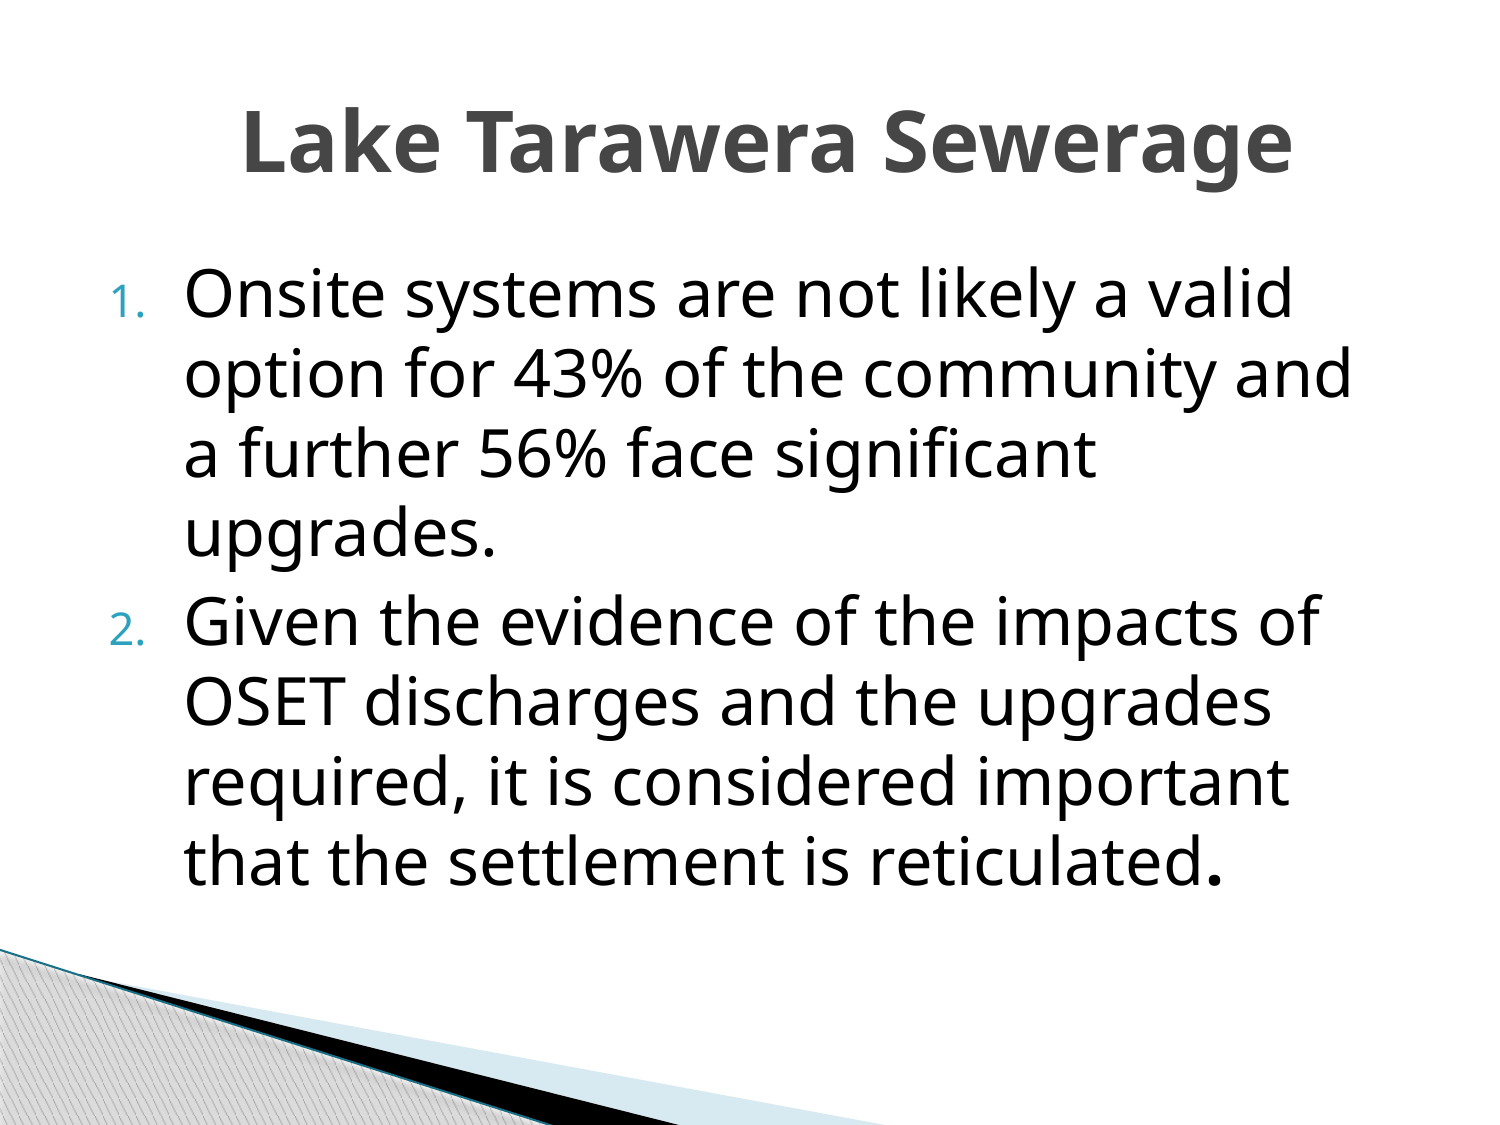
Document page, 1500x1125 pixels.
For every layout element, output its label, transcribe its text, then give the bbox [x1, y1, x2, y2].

title Lake Tarawera Sewerage [75, 45, 1425, 233]
list Onsite systems are not likely a valid option for 43% of the community and a further 56% face significant upgrades. Given the evidence of the impacts of OSET discharges and the upgrades required, it is considered important that the settlement is reticulated. [75, 243, 1425, 986]
